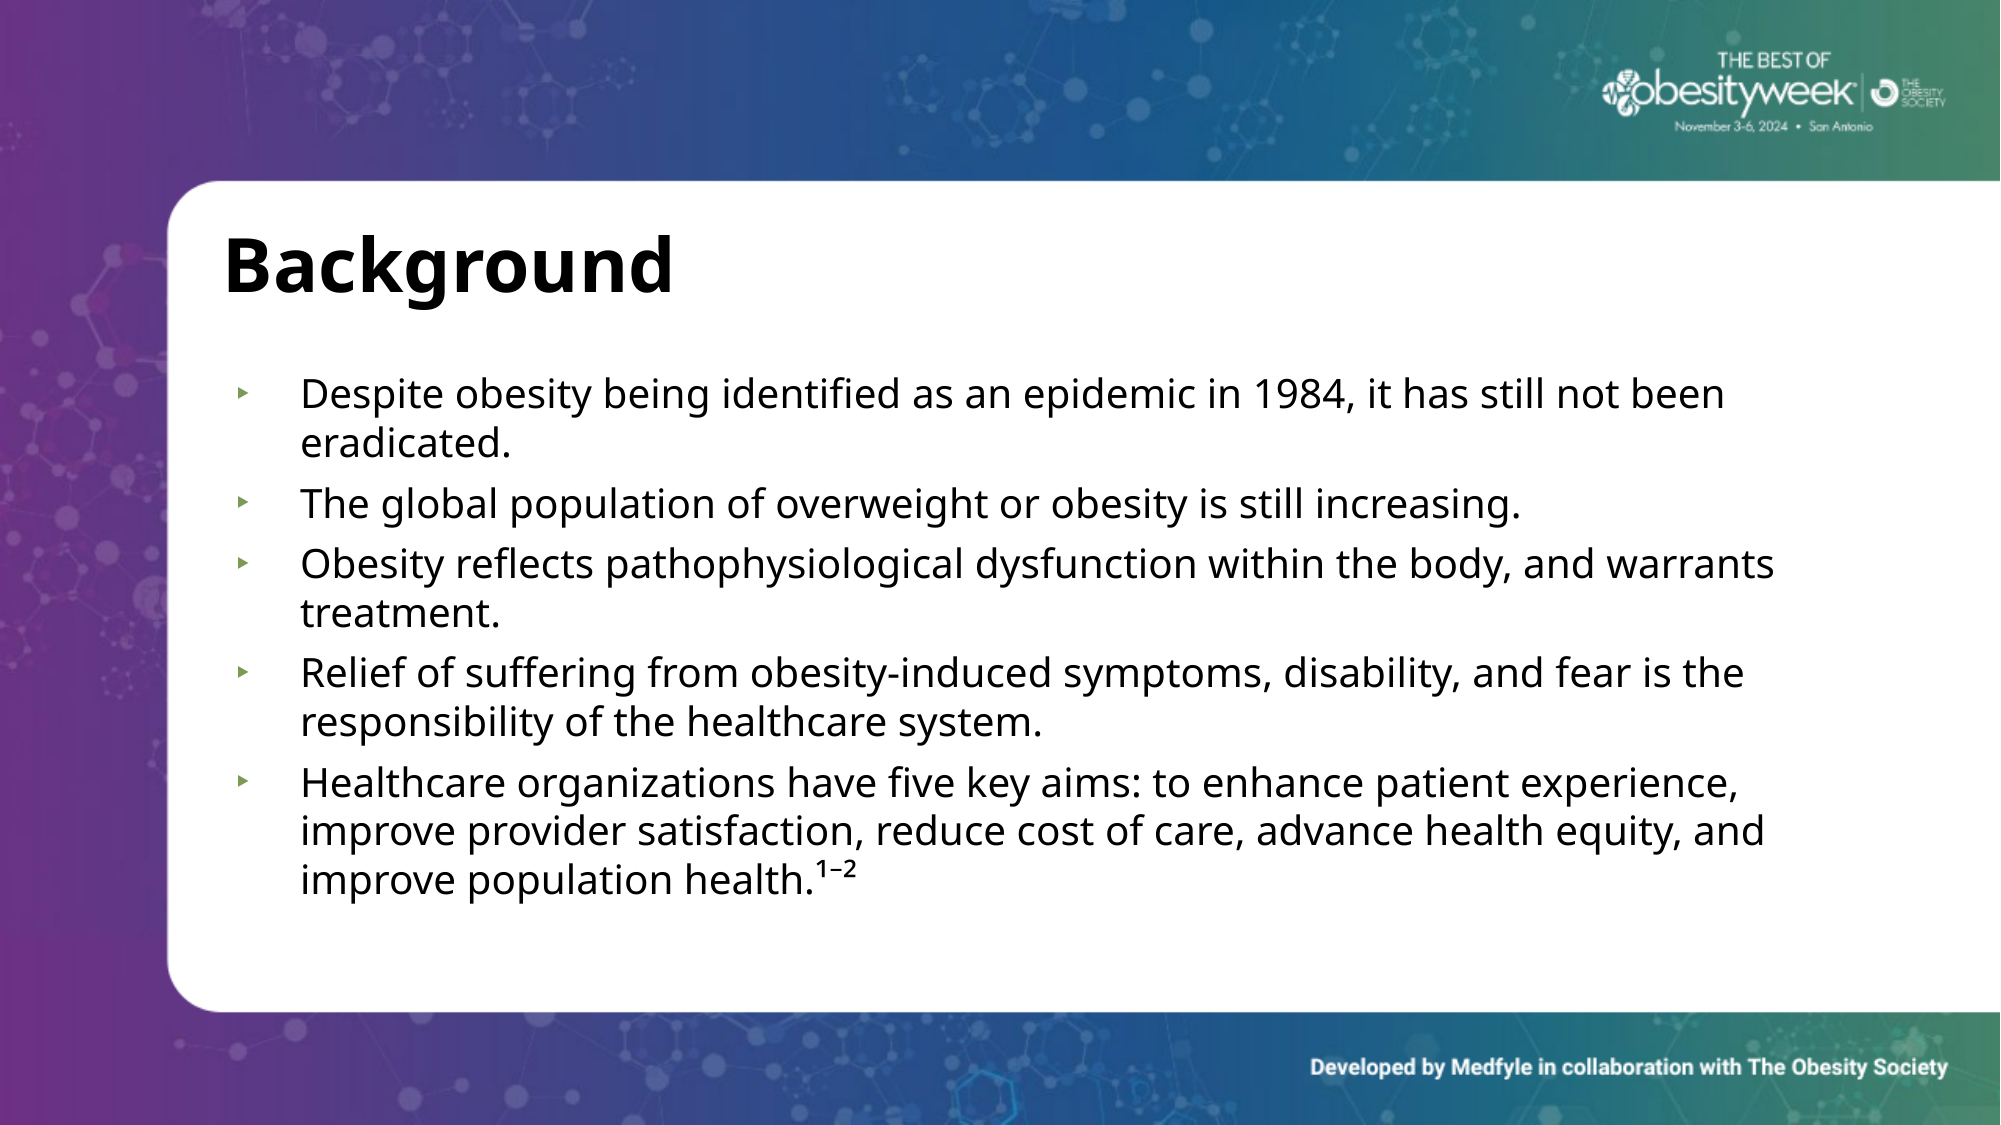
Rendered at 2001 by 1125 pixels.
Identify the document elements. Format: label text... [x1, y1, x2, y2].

list Despite obesity being identified as an epidemic in 1984, it has still not been eradicated. The global population of overweight or obesity is still increasing. Obesity reflects pathophysiological dysfunction within the body, and warrants treatment. Relief of suffering from obesity-induced symptoms, disability, and fear is the responsibility of the healthcare system. Healthcare organizations have five key aims: to enhance patient experience, improve provider satisfaction, reduce cost of care, advance health equity, and improve population health.¹⁻² [212, 360, 1863, 914]
title Background [207, 211, 1918, 326]
picture [0, 0, 2000, 1125]
